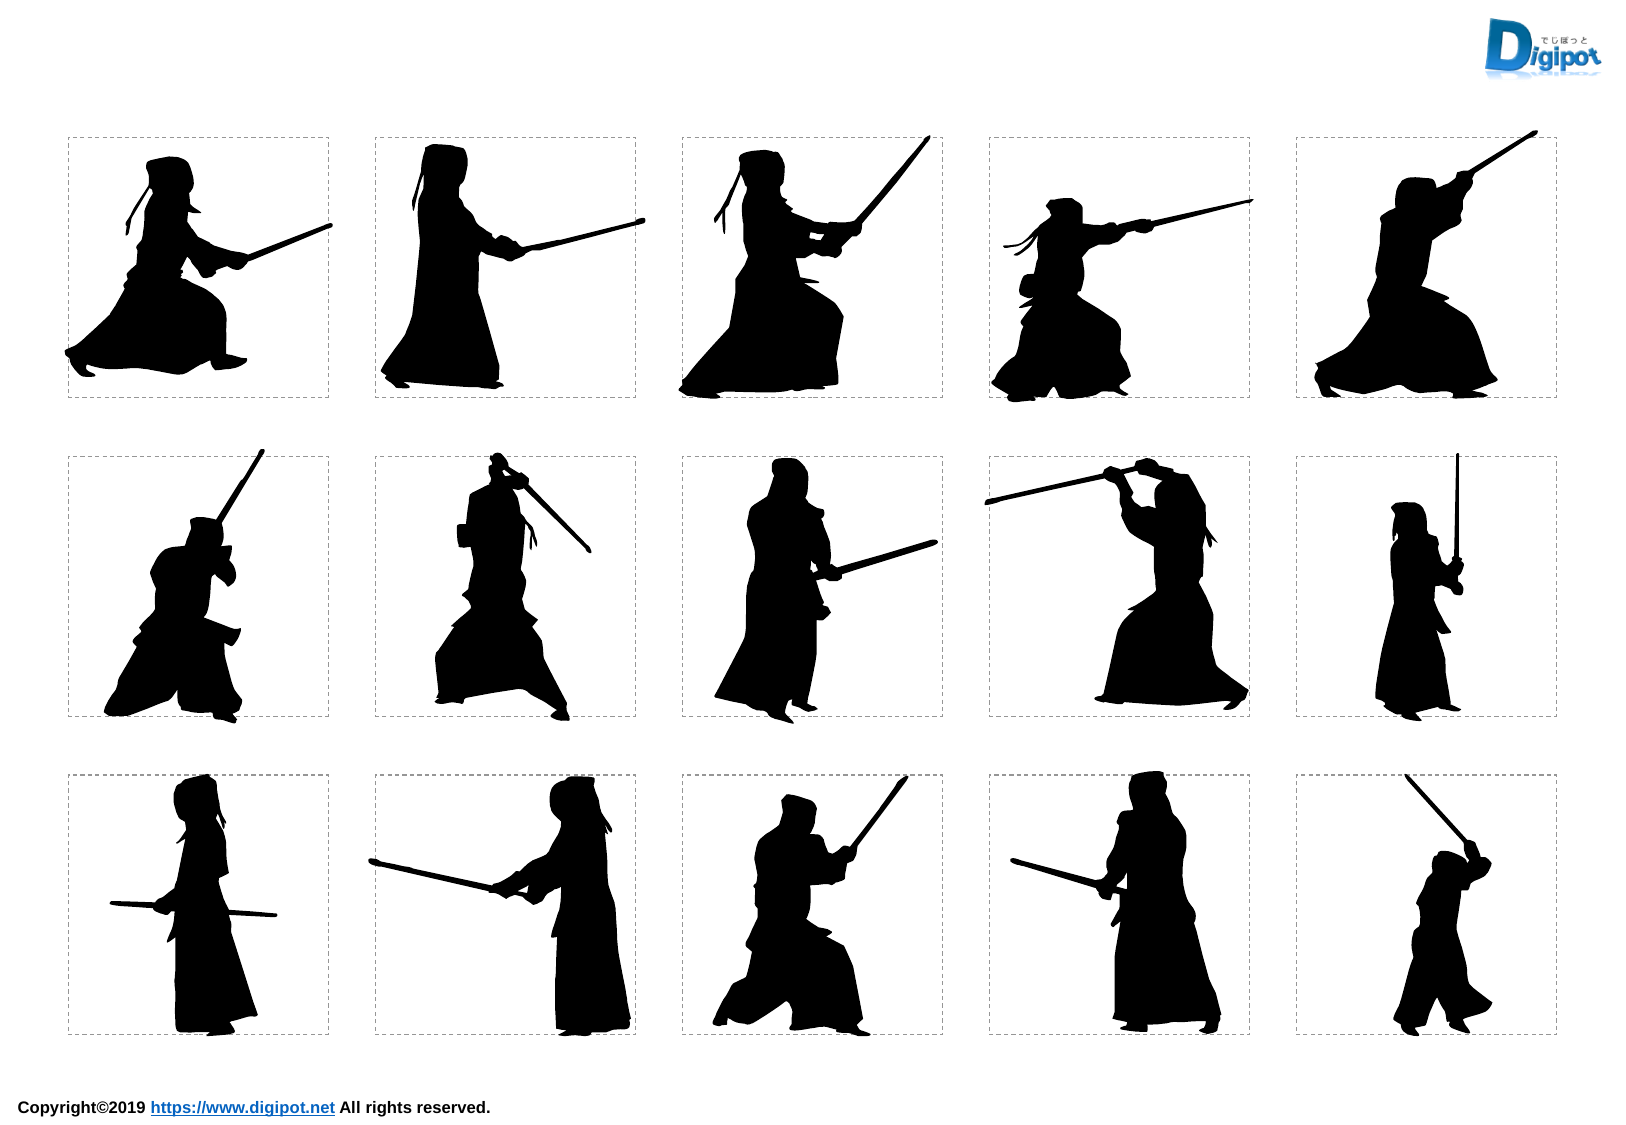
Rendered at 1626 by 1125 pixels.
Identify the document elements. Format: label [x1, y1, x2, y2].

text_box [991, 198, 1254, 403]
text_box [1314, 130, 1538, 399]
text_box [64, 156, 333, 377]
text_box [1375, 453, 1464, 722]
text_box [434, 452, 592, 721]
text_box [380, 144, 646, 390]
text_box [1010, 771, 1222, 1034]
text_box [1393, 773, 1493, 1037]
picture [1485, 18, 1602, 82]
text_box [678, 135, 931, 399]
text_box [712, 775, 909, 1037]
text_box [984, 458, 1249, 710]
text_box [368, 776, 632, 1037]
text_box [109, 773, 278, 1037]
text_box [714, 458, 938, 724]
text_box [103, 449, 265, 724]
